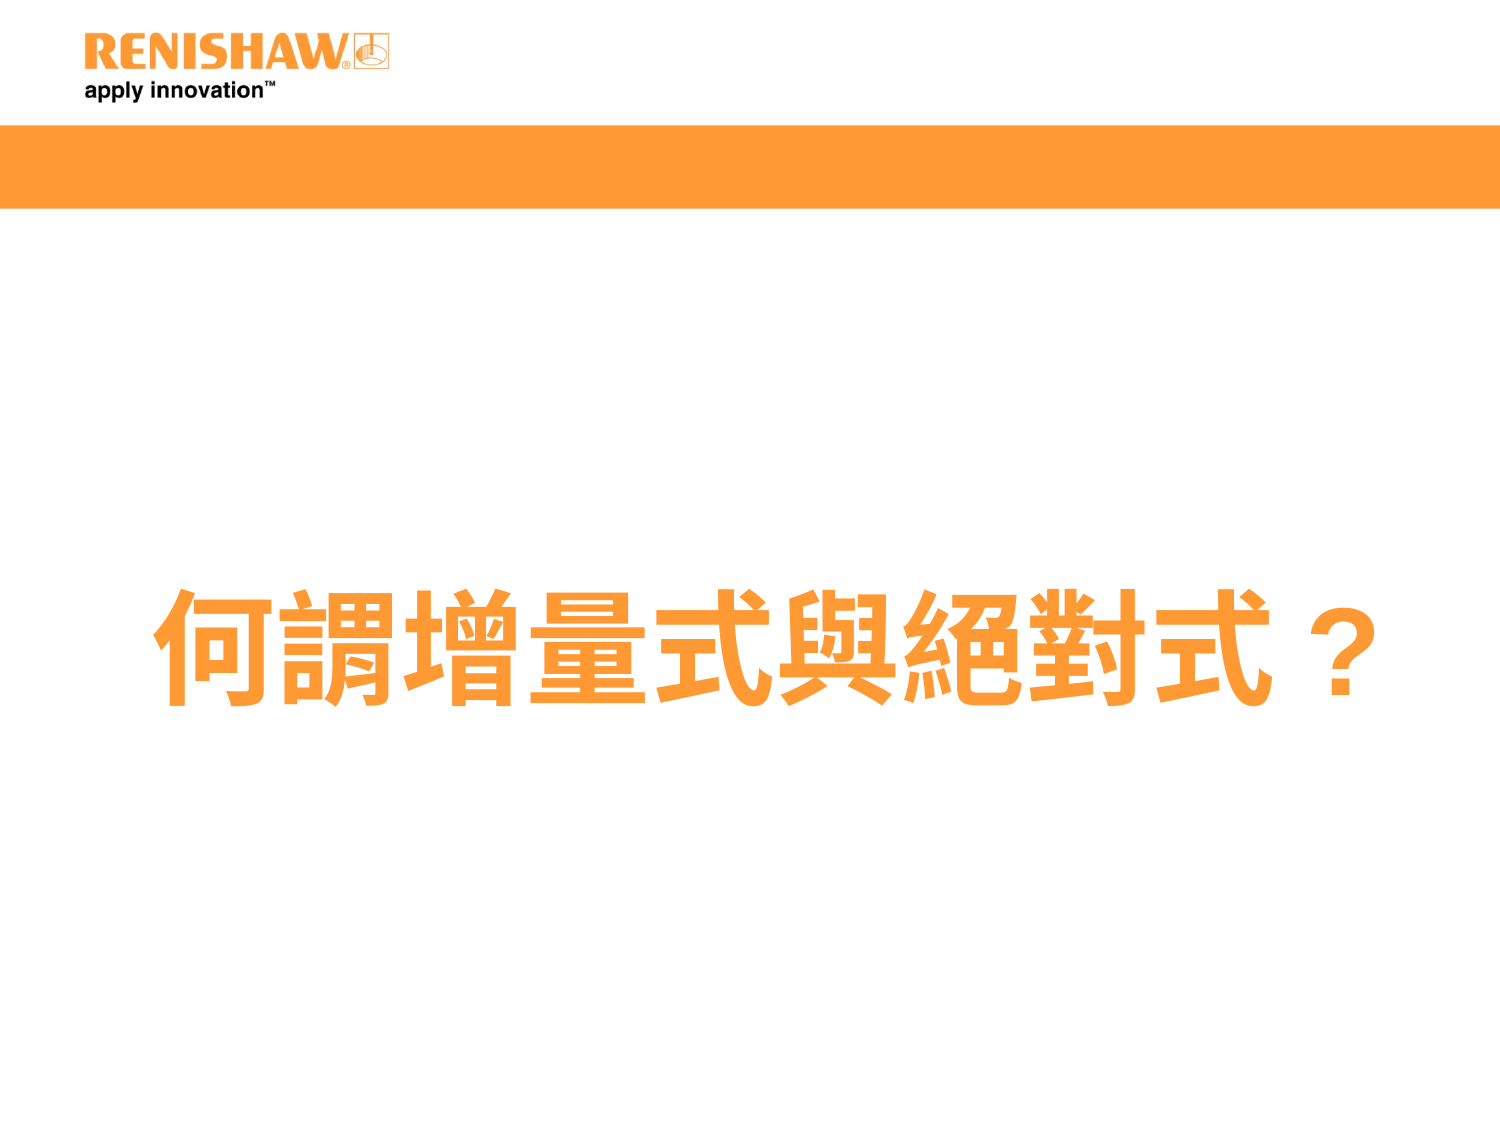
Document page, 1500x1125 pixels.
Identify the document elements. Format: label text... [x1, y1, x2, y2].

picture [83, 30, 390, 104]
title 何謂增量式與絕對式? [135, 562, 1400, 725]
